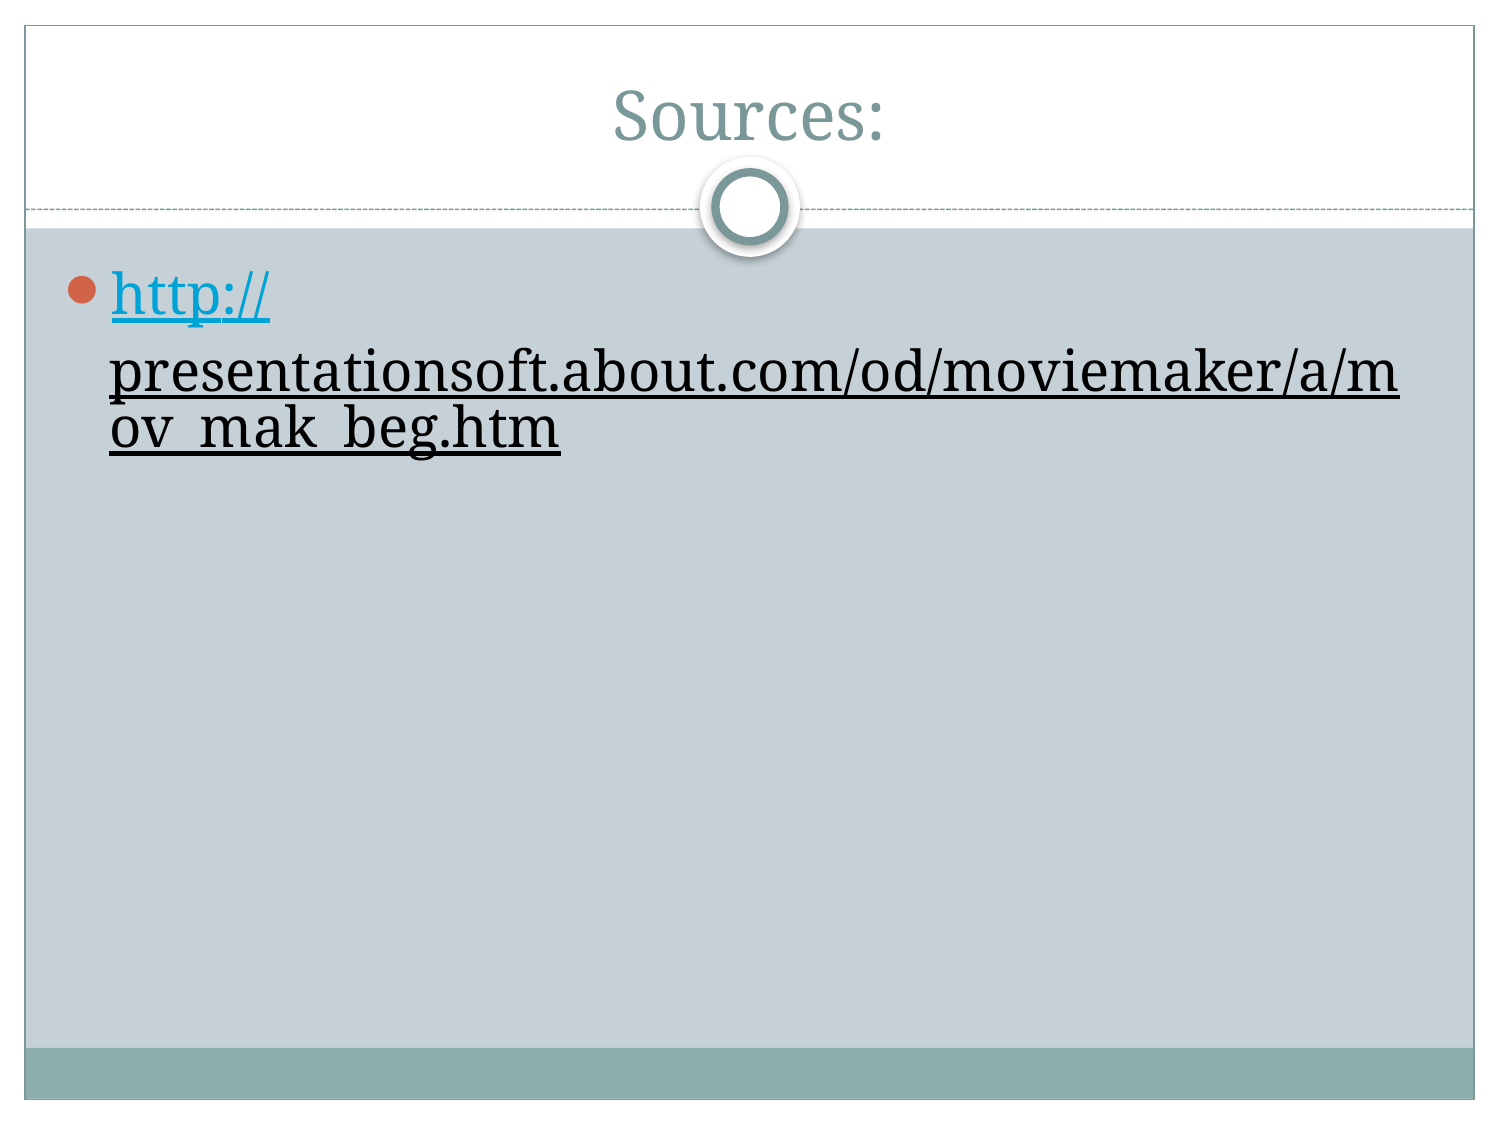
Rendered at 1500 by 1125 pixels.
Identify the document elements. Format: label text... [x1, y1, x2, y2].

title Sources: [49, 37, 1450, 162]
list http://presentationsoft.about.com/od/moviemaker/a/mov_mak_beg.htm [49, 250, 1445, 1001]
